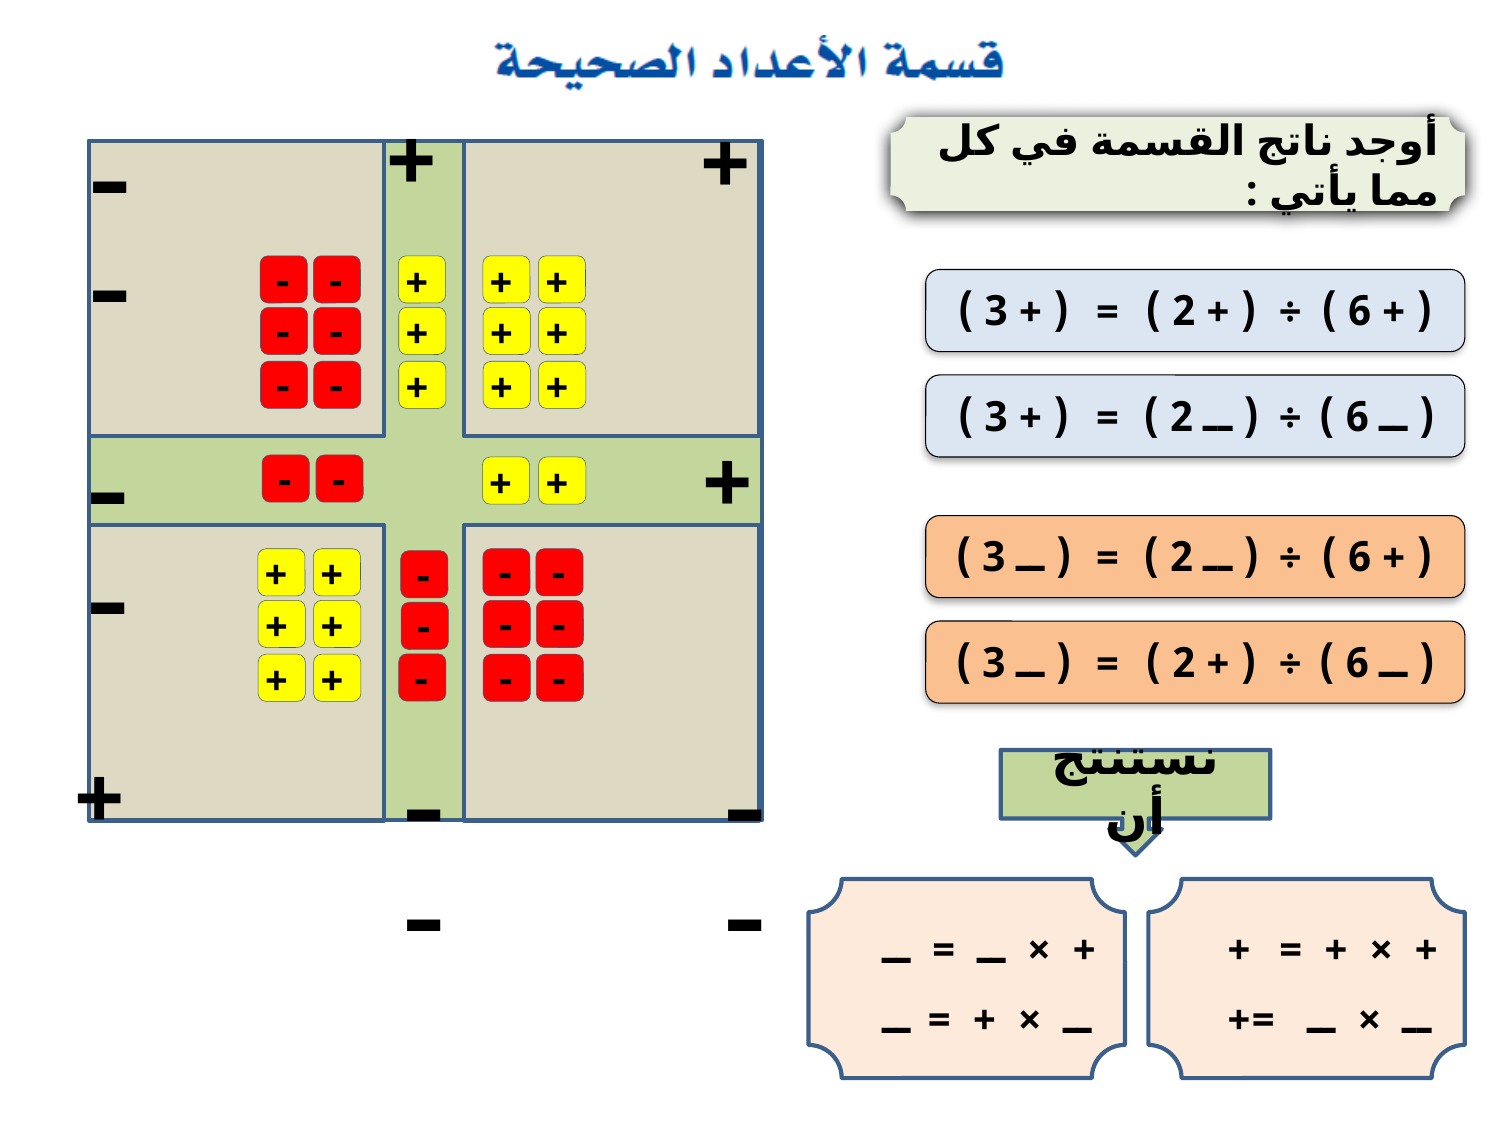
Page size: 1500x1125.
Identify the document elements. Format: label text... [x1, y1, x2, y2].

text_box [923, 267, 1467, 354]
text_box [923, 372, 1467, 460]
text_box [482, 548, 584, 702]
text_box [398, 550, 449, 702]
text_box [1146, 876, 1467, 1081]
text_box [806, 876, 1128, 1081]
text_box ( + 6 ) [1320, 522, 1454, 588]
text_box نستنتج أن [998, 747, 1273, 858]
text_box ( + 2 ) [1137, 628, 1260, 693]
text_box = [1090, 382, 1137, 447]
text_box ( ــ 3 ) [937, 522, 1090, 588]
text_box ( + 3 ) [937, 276, 1090, 342]
text_box [923, 618, 1467, 706]
picture [492, 34, 1008, 92]
text_box ــ × ــ = [1266, 984, 1446, 1050]
text_box ( + 2 ) [1137, 276, 1260, 342]
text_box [482, 255, 587, 409]
text_box أوجد ناتج القسمة في كل مما يأتي : [888, 114, 1467, 213]
text_box ــ [867, 984, 926, 1050]
text_box ÷ [1260, 628, 1320, 693]
text_box ( + 3 ) [937, 382, 1090, 447]
text_box ــ [867, 914, 926, 979]
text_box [257, 548, 362, 702]
text_box ÷ [1260, 276, 1320, 342]
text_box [398, 255, 447, 409]
text_box ( ــ 3 ) [937, 628, 1090, 693]
text_box ( ــ 2 ) [1137, 522, 1260, 588]
text_box = [1090, 276, 1137, 342]
text_box ( ــ 6 ) [1320, 628, 1454, 693]
text_box + [1206, 984, 1266, 1050]
text_box = [1090, 628, 1137, 693]
text_box + × ــ = [926, 914, 1111, 979]
text_box + [1206, 914, 1266, 979]
text_box = [1090, 522, 1137, 588]
text_box ( ــ 2 ) [1137, 382, 1260, 447]
text_box + × + = [1266, 914, 1453, 979]
text_box ــ × + = [926, 984, 1107, 1050]
text_box ( + 6 ) [1320, 276, 1454, 342]
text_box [482, 456, 587, 505]
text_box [259, 255, 362, 409]
text_box ( ــ 6 ) [1320, 382, 1454, 447]
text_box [261, 454, 364, 503]
text_box ÷ [1260, 522, 1320, 588]
text_box [923, 513, 1467, 600]
text_box ÷ [1260, 382, 1320, 447]
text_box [70, 91, 781, 856]
